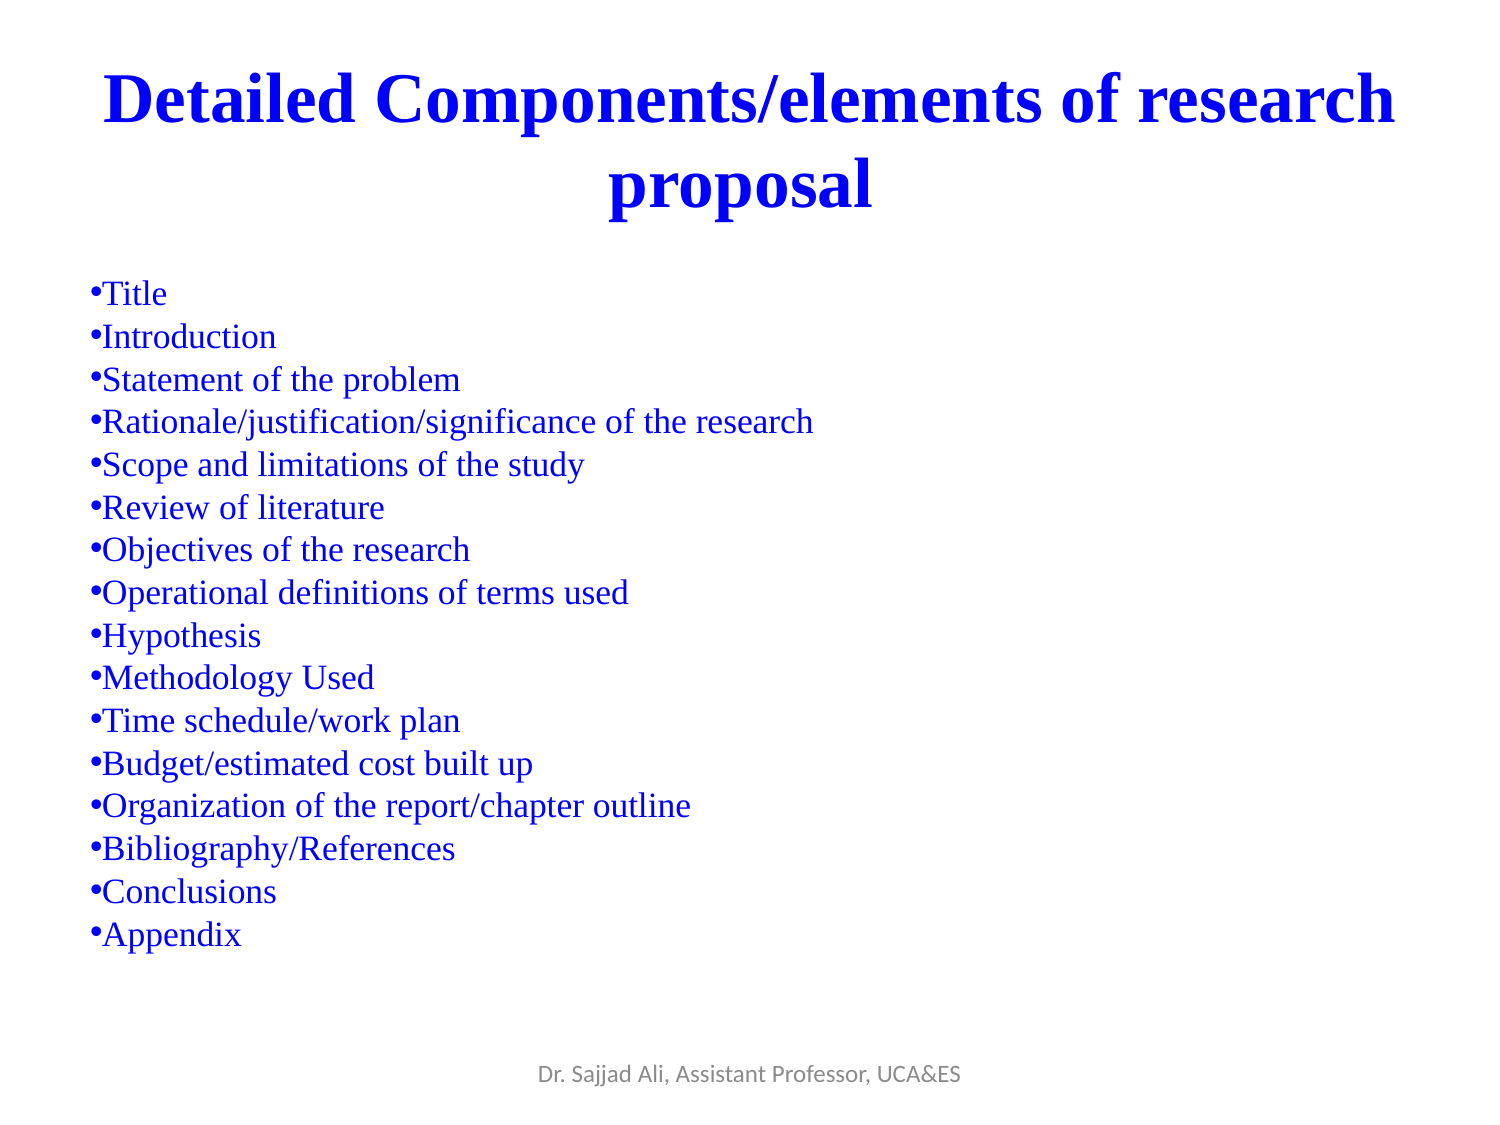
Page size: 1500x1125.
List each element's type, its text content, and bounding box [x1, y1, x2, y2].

title Detailed Components/elements of research proposal [75, 42, 1425, 231]
footer Dr. Sajjad Ali, Assistant Professor, UCA&ES [512, 1042, 988, 1103]
list Title Introduction Statement of the problem Rationale/justification/significance of the research Scope and limitations of the study Review of literature Objectives of the research Operational definitions of terms used Hypothesis Methodology Used Time schedule/work plan Budget/estimated cost built up Organization of the report/chapter outline Bibliography/References Conclusions Appendix [75, 262, 1425, 1005]
